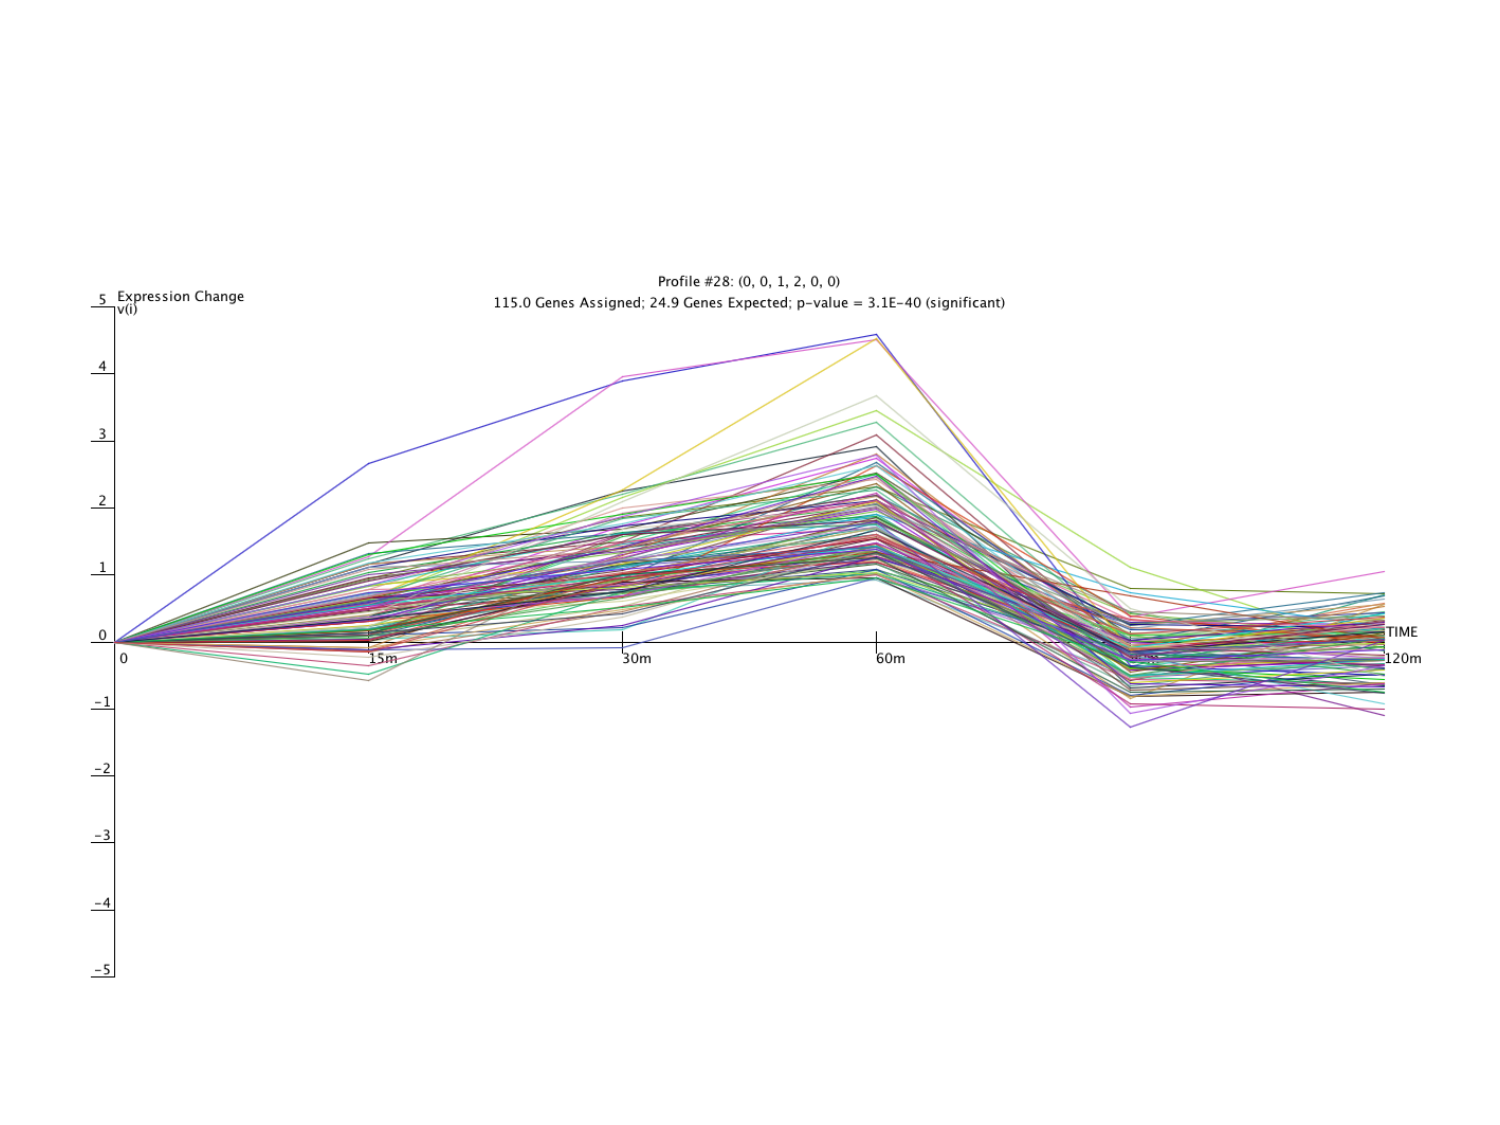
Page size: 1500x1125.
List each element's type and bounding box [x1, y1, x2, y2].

list [74, 263, 1426, 1005]
